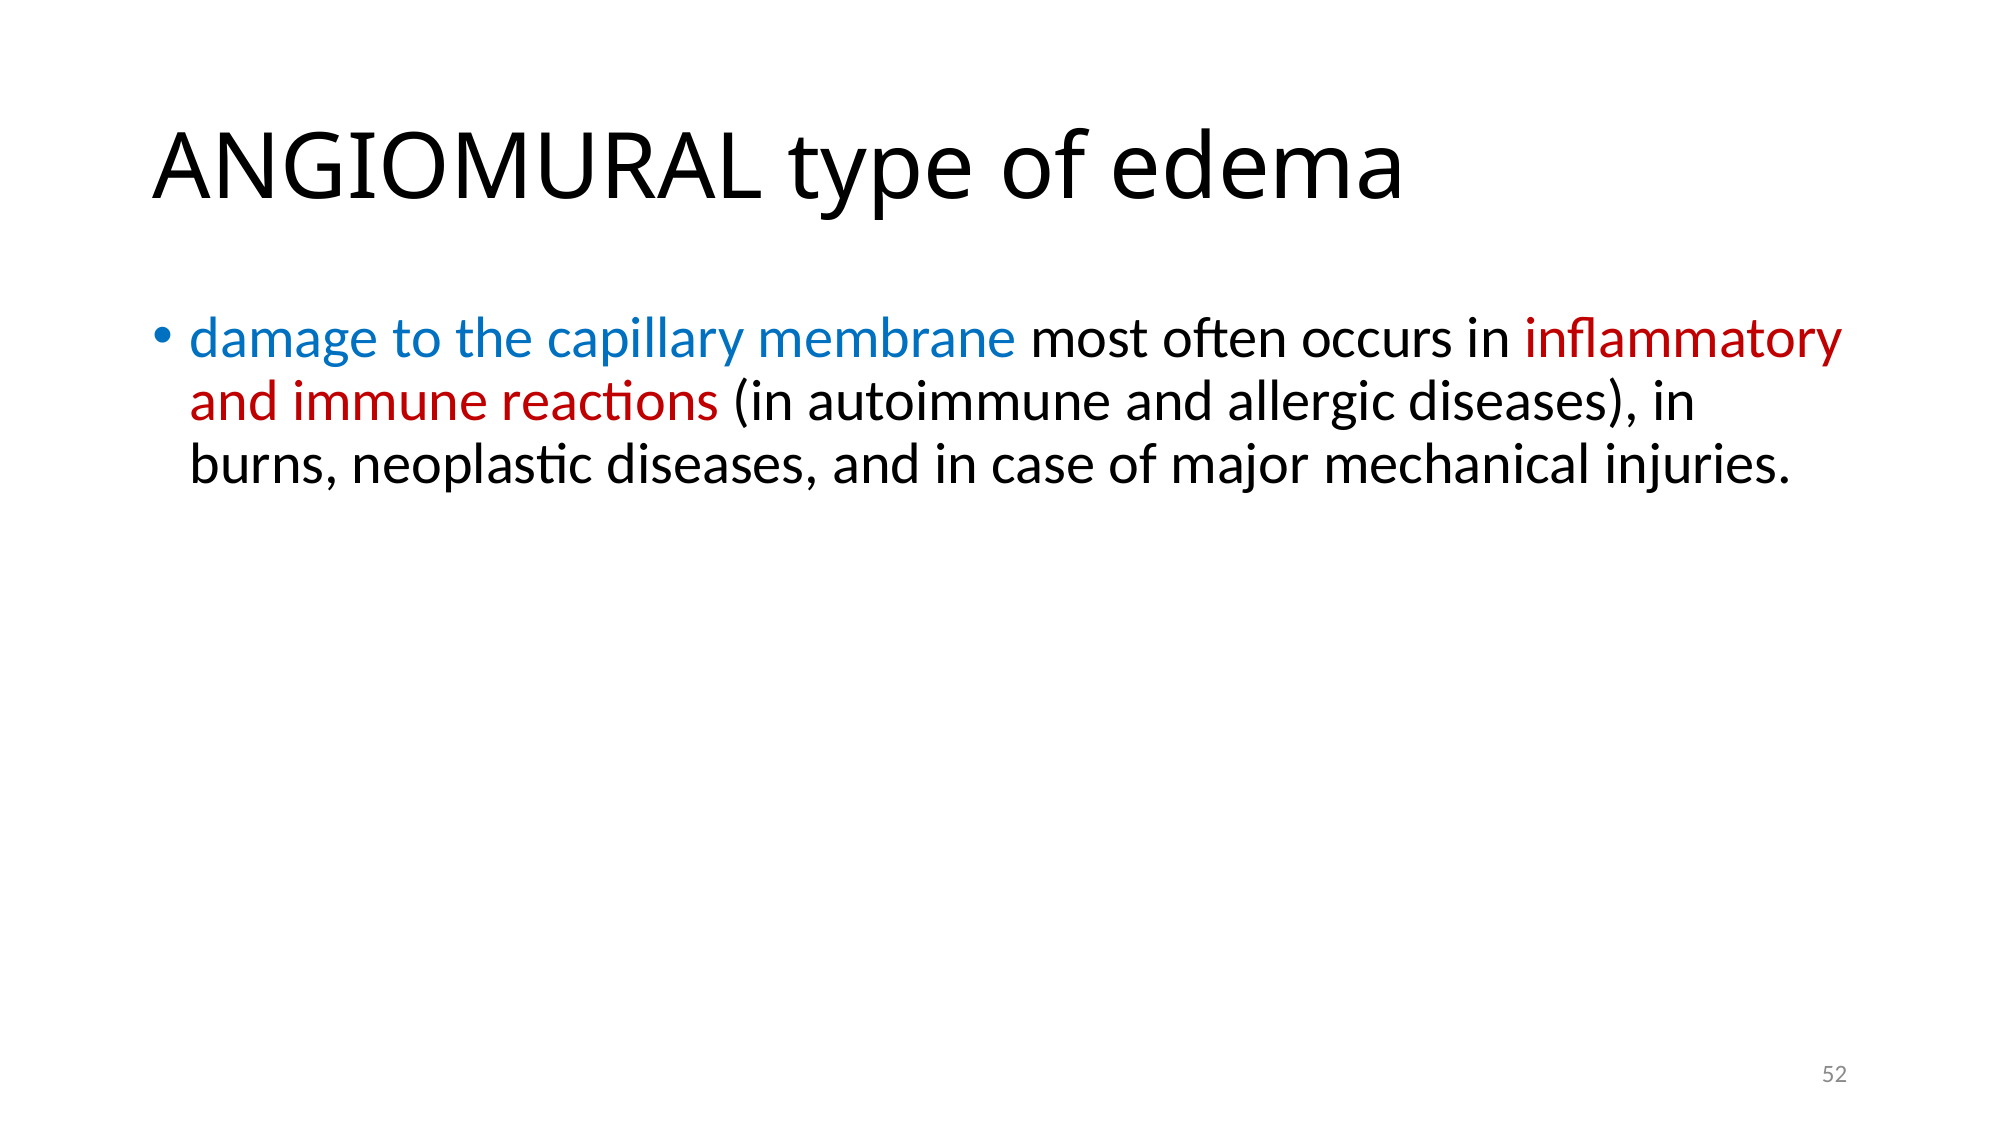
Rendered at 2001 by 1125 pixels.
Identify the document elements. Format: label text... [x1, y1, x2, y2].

list damage to the capillary membrane most often occurs in inflammatory and immune reactions (in autoimmune and allergic diseases), in burns, neoplastic diseases, and in case of major mechanical injuries. [137, 299, 1863, 1014]
title ANGIOMURAL type of edema [137, 59, 1863, 278]
slide_number 52 [1412, 1042, 1863, 1103]
